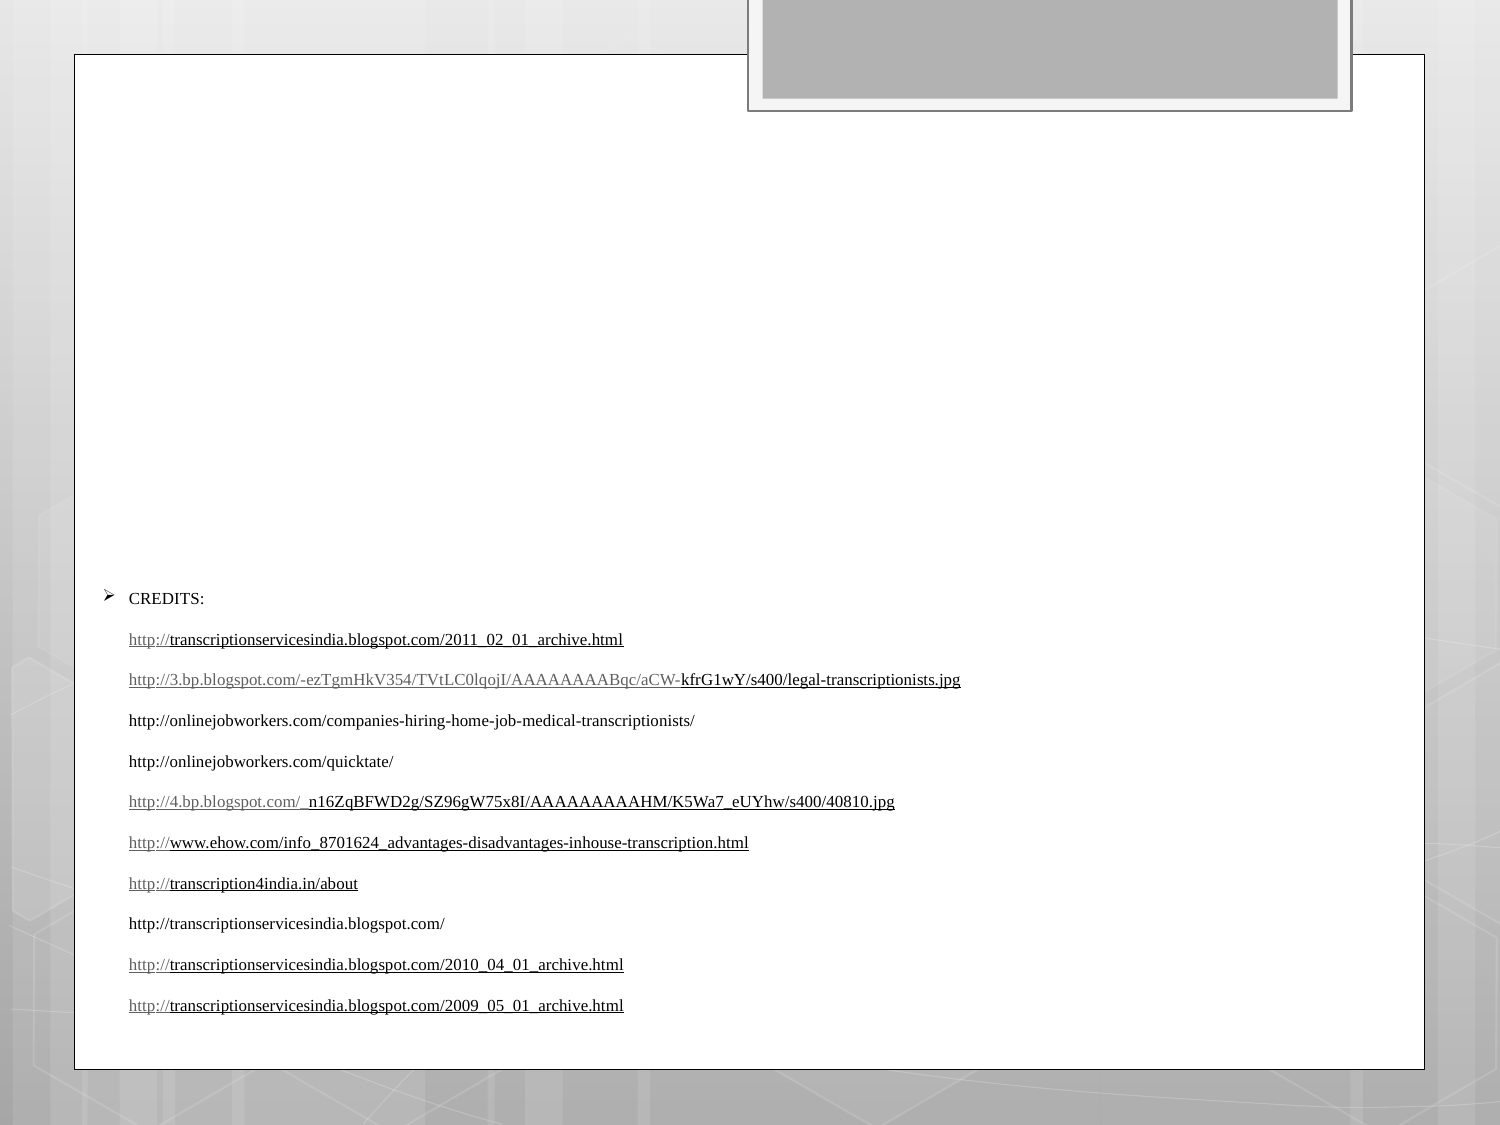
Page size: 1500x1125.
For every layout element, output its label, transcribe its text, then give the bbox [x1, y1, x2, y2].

title CREDITS: http://transcriptionservicesindia.blogspot.com/2011_02_01_archive.html http://3.bp.blogspot.com/-ezTgmHkV354/TVtLC0lqojI/AAAAAAAABqc/aCW- kfrG1wY/s400/legal-transcriptionists.jpg http://onlinejobworkers.com/companies-hiring-home-job-medical-transcriptionists/ http://onlinejobworkers.com/quicktate/ http://4.bp.blogspot.com/_n16ZqBFWD2g/SZ96gW75x8I/AAAAAAAAAHM/K5Wa7_eUYhw/s400/40810.jpg http://www.ehow.com/info_8701624_advantages-disadvantages-inhouse-transcription.html http://transcription4india.in/about http://transcriptionservicesindia.blogspot.com/ http://transcriptionservicesindia.blogspot.com/2010_04_01_archive.html http://transcriptionservicesindia.blogspot.com/2009_05_01_archive.html [87, 575, 1240, 1063]
